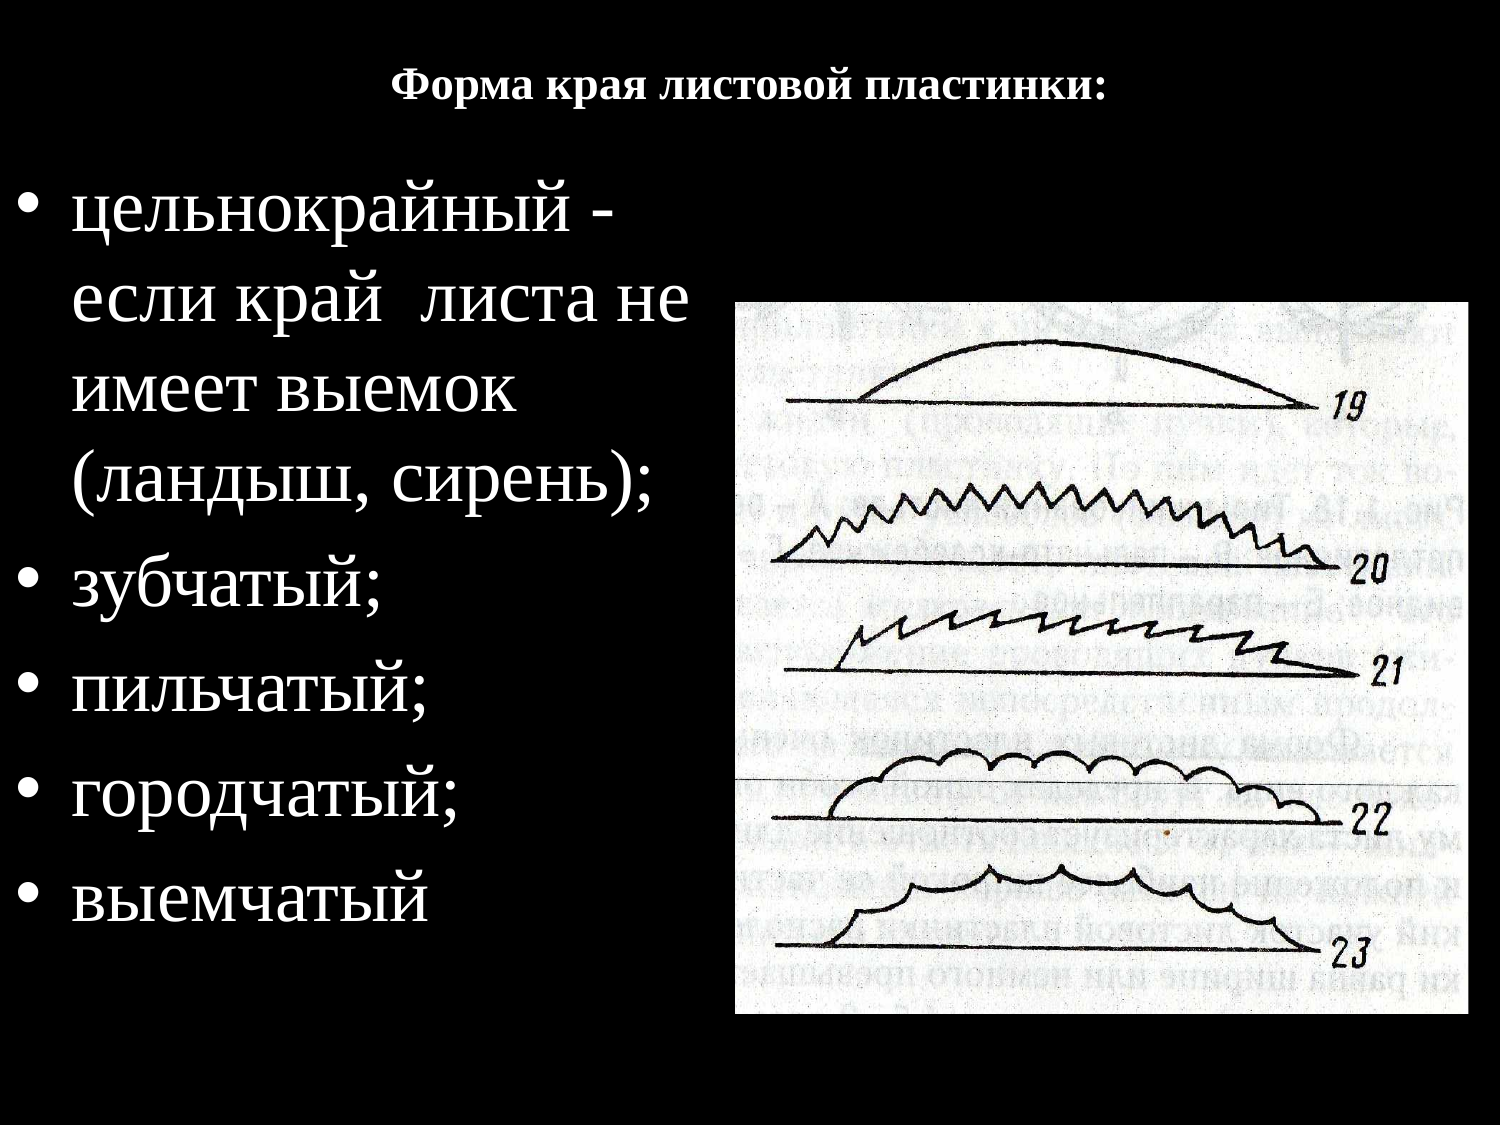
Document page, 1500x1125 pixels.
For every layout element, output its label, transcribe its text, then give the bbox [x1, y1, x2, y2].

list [734, 302, 1469, 1014]
title Форма края листовой пластинки: [75, 45, 1425, 173]
list цельнокрайный - если край листа не имеет выемок (ландыш, сирень); зубчатый; пильчатый; городчатый; выемчатый [0, 149, 790, 1125]
